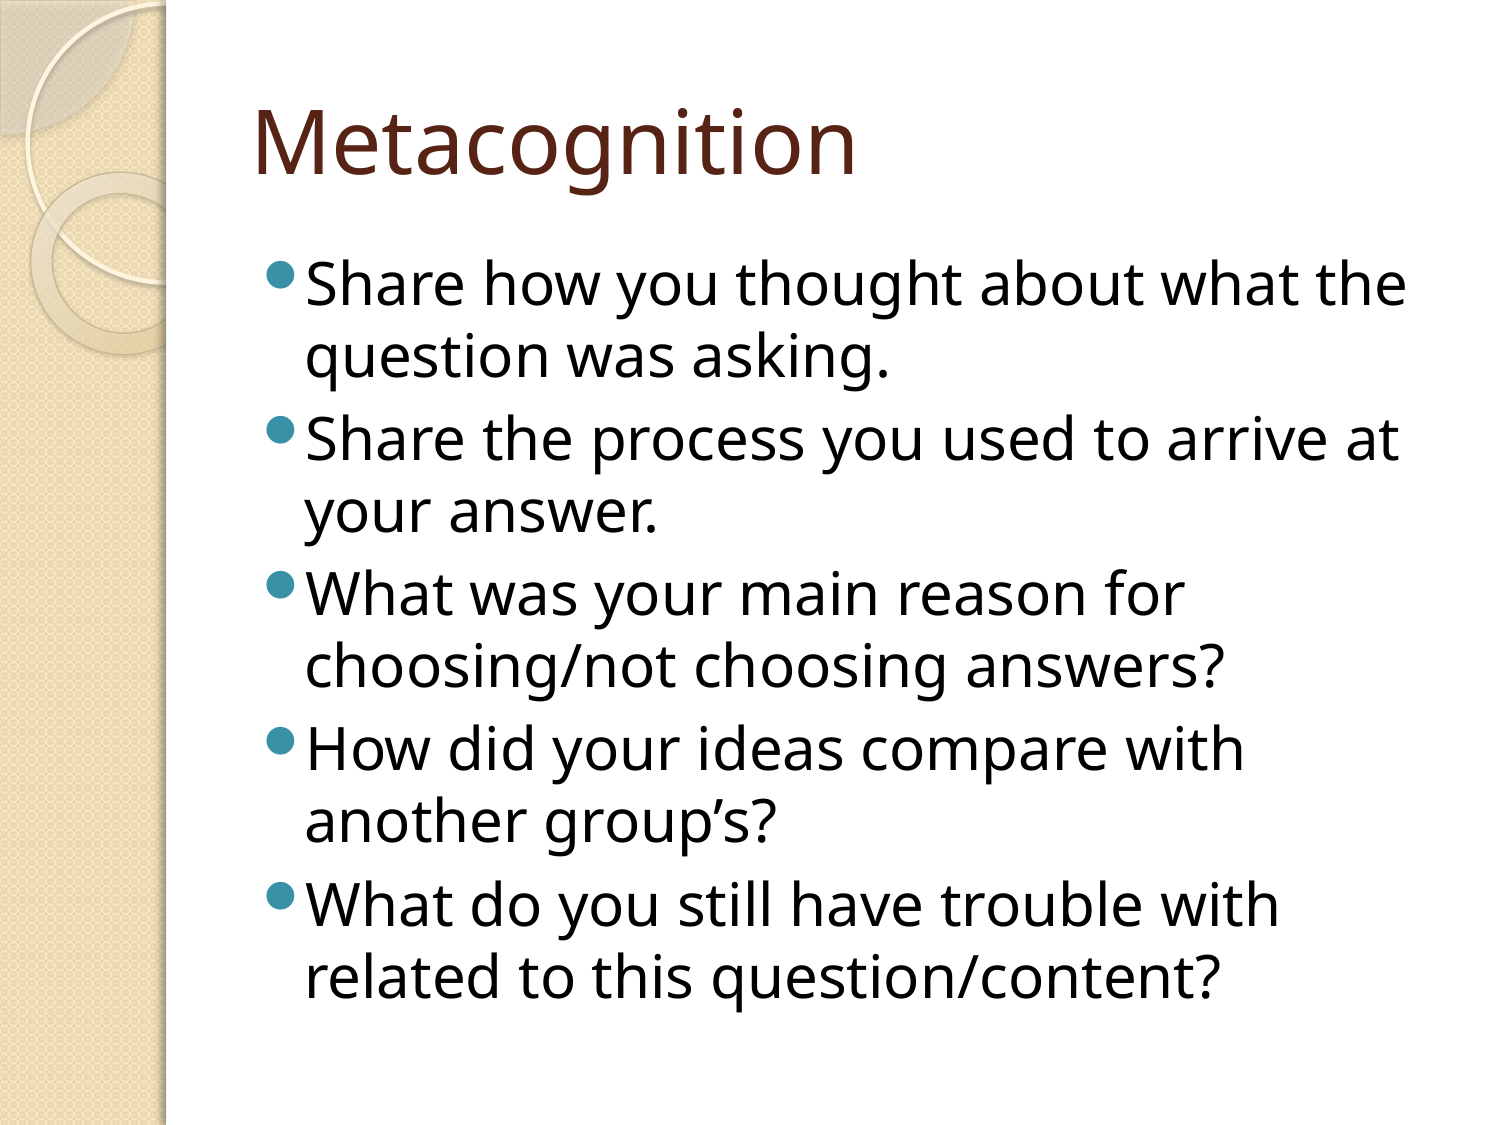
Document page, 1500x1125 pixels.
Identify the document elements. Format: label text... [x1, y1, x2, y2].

list Share how you thought about what the question was asking. Share the process you used to arrive at your answer. What was your main reason for choosing/not choosing answers? How did your ideas compare with another group’s? What do you still have trouble with related to this question/content? [235, 237, 1466, 1025]
title Metacognition [235, 45, 1466, 233]
